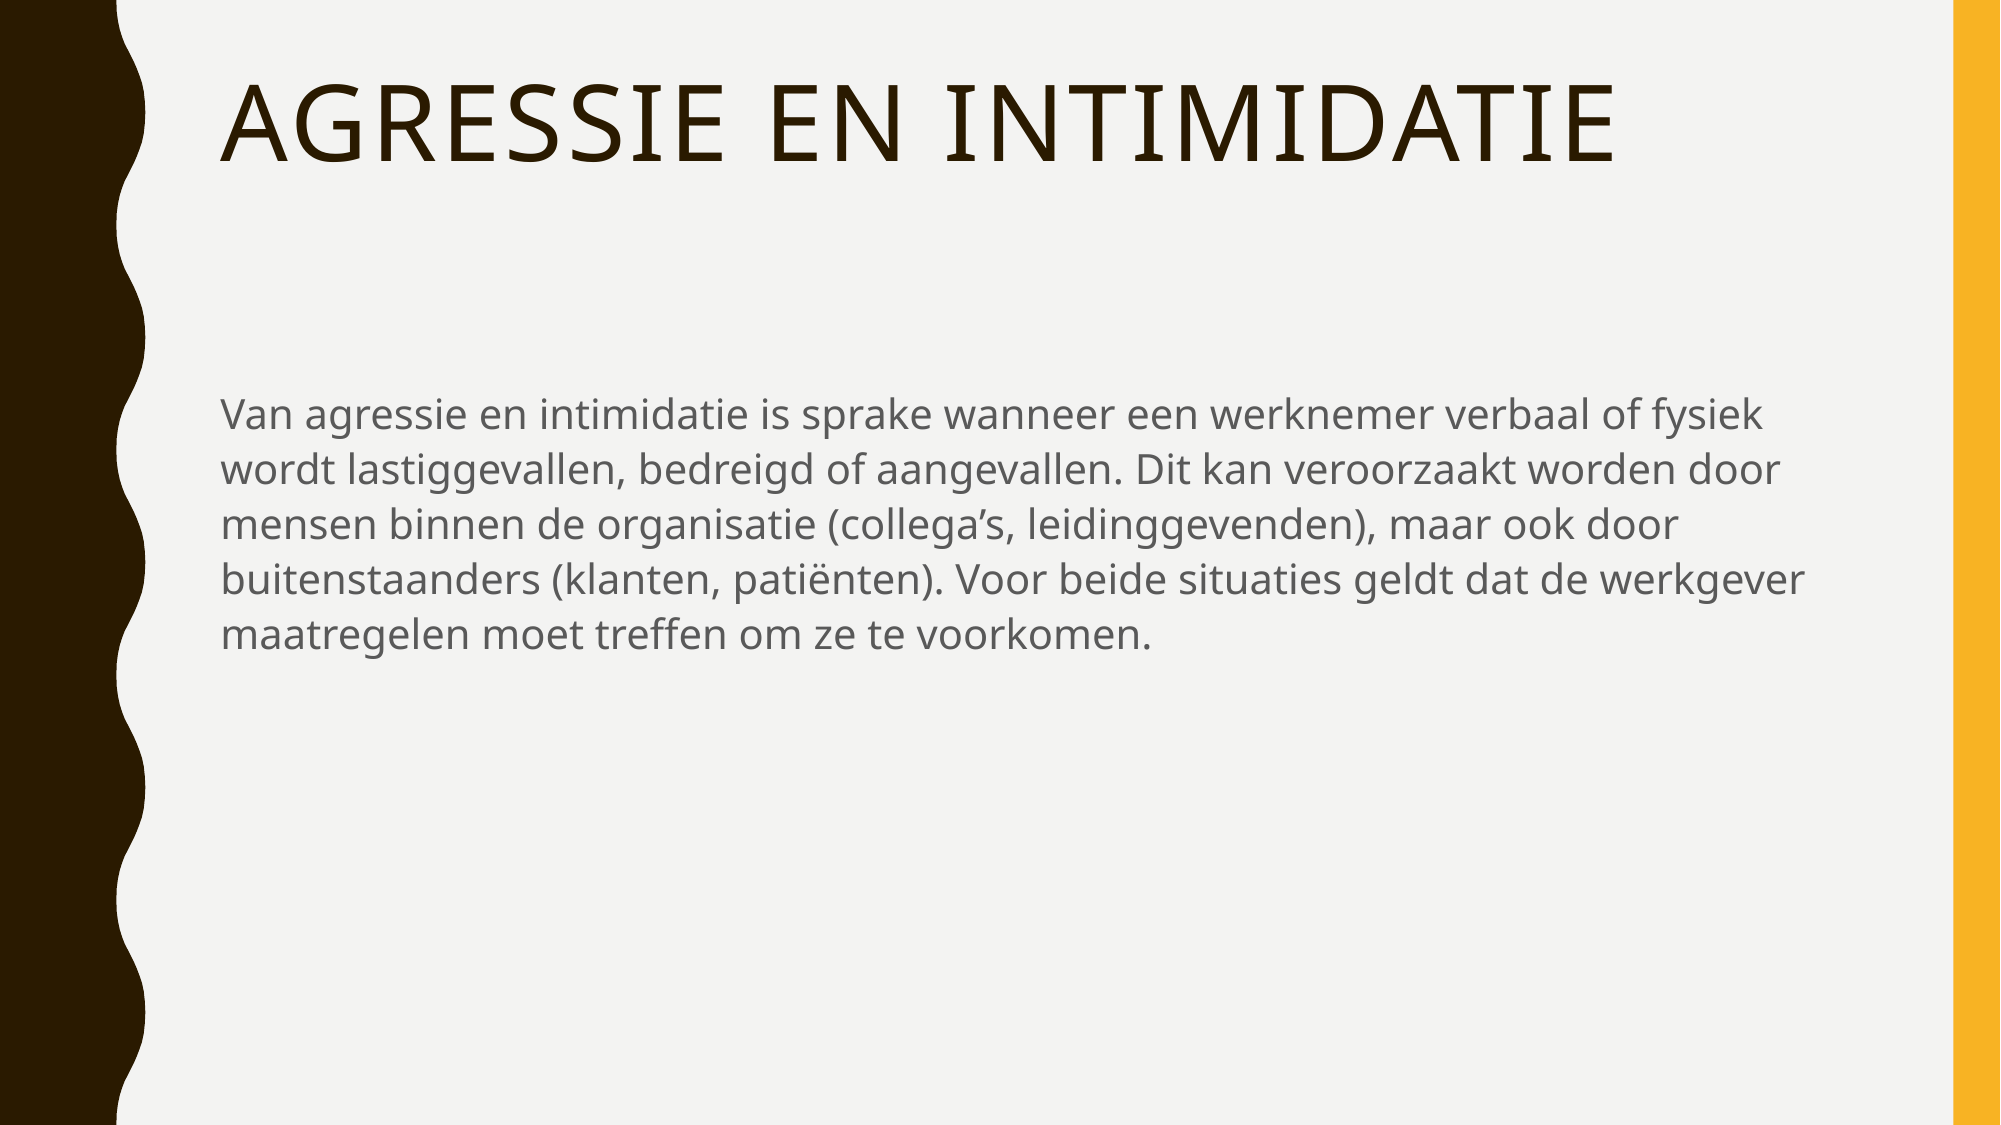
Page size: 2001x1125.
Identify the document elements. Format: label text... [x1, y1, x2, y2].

list Van agressie en intimidatie is sprake wanneer een werknemer verbaal of fysiek wordt lastiggevallen, bedreigd of aangevallen. Dit kan veroorzaakt worden door mensen binnen de organisatie (collega’s, leidinggevenden), maar ook door buitenstaanders (klanten, patiënten). Voor beide situaties geldt dat de werkgever maatregelen moet treffen om ze te voorkomen. [205, 375, 1875, 965]
title Agressie en intimidatie [205, 62, 1875, 308]
